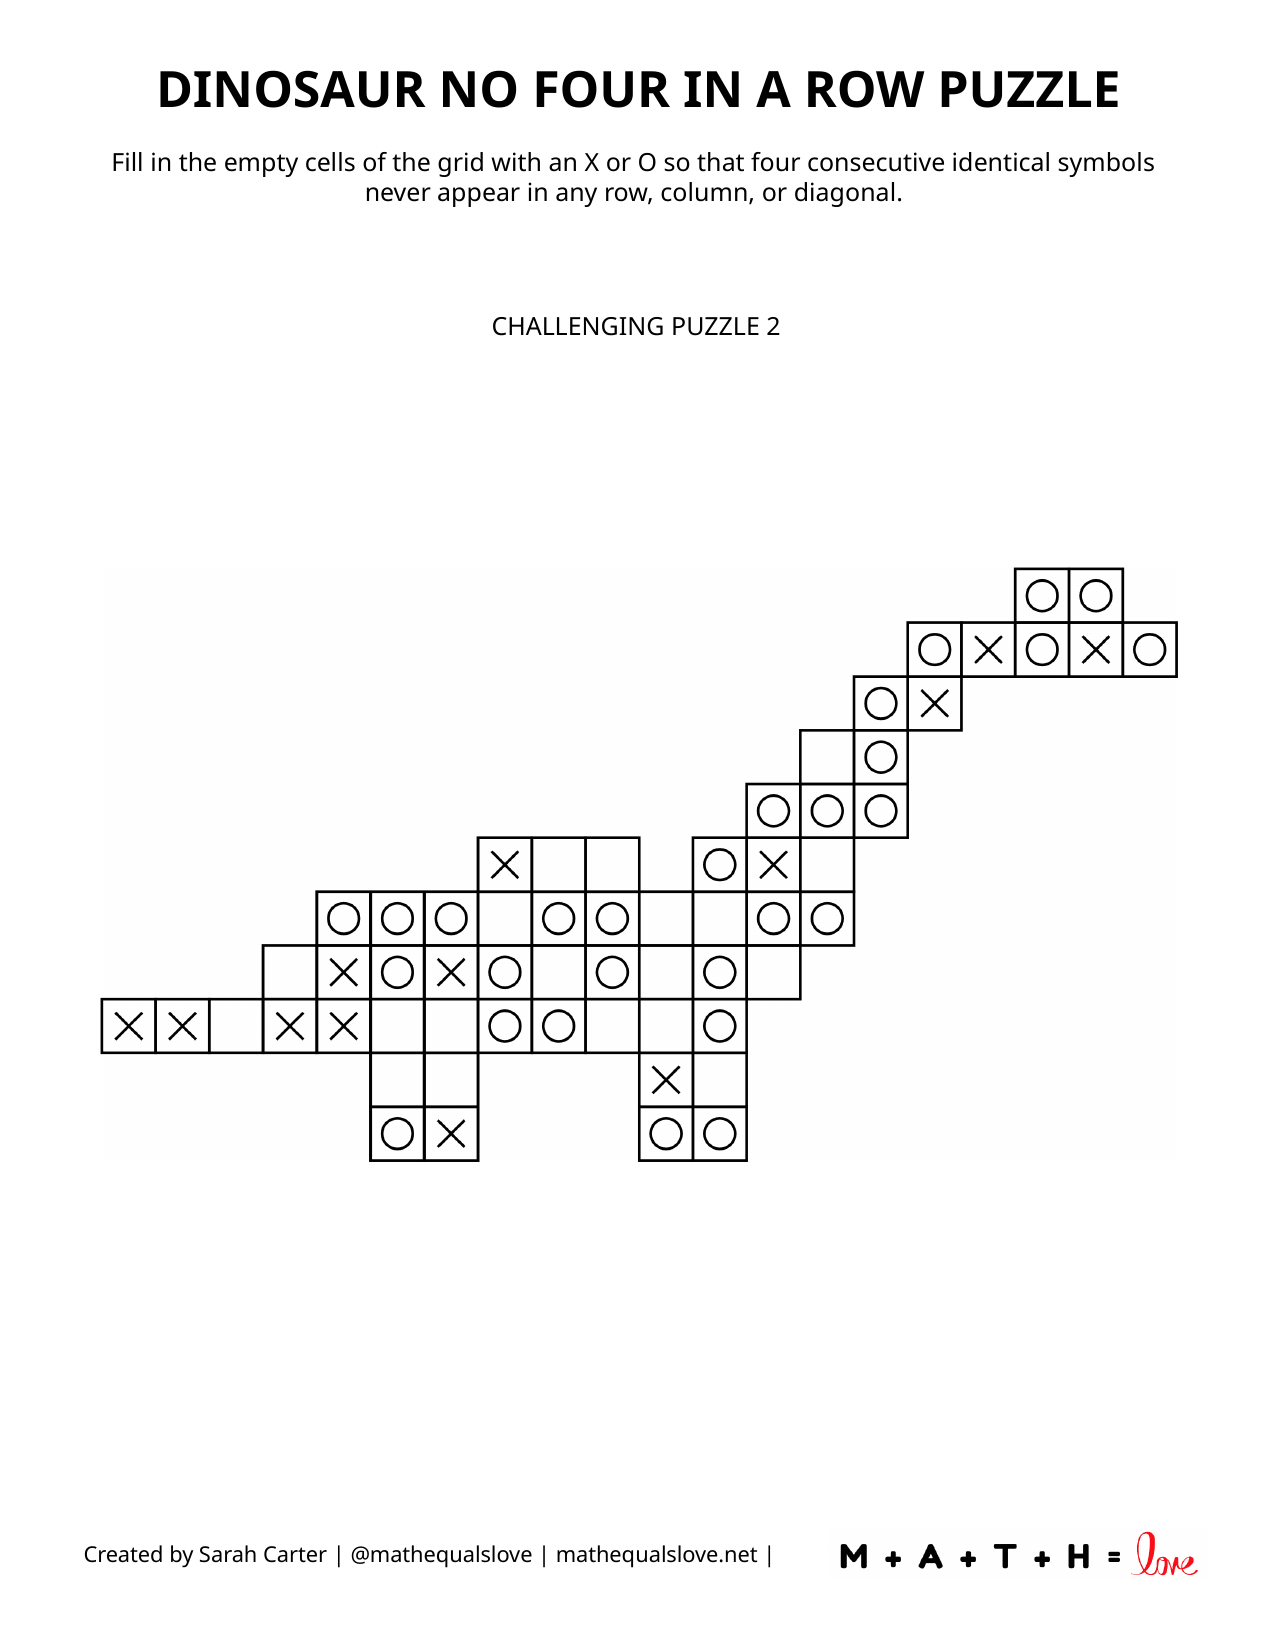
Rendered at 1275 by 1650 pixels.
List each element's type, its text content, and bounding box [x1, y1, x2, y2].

picture [99, 566, 1180, 1163]
picture [826, 1528, 1207, 1580]
text_box CHALLENGING PUZZLE 2 [158, 310, 1115, 362]
text_box Fill in the empty cells of the grid with an X or O so that four consecutive identical symbols never appear in any row, column, or diagonal. [0, 139, 1275, 215]
text_box DINOSAUR NO FOUR IN A ROW PUZZLE [66, 49, 1211, 125]
text_box Created by Sarah Carter | @mathequalslove | mathequalslove.net | [68, 1533, 826, 1575]
